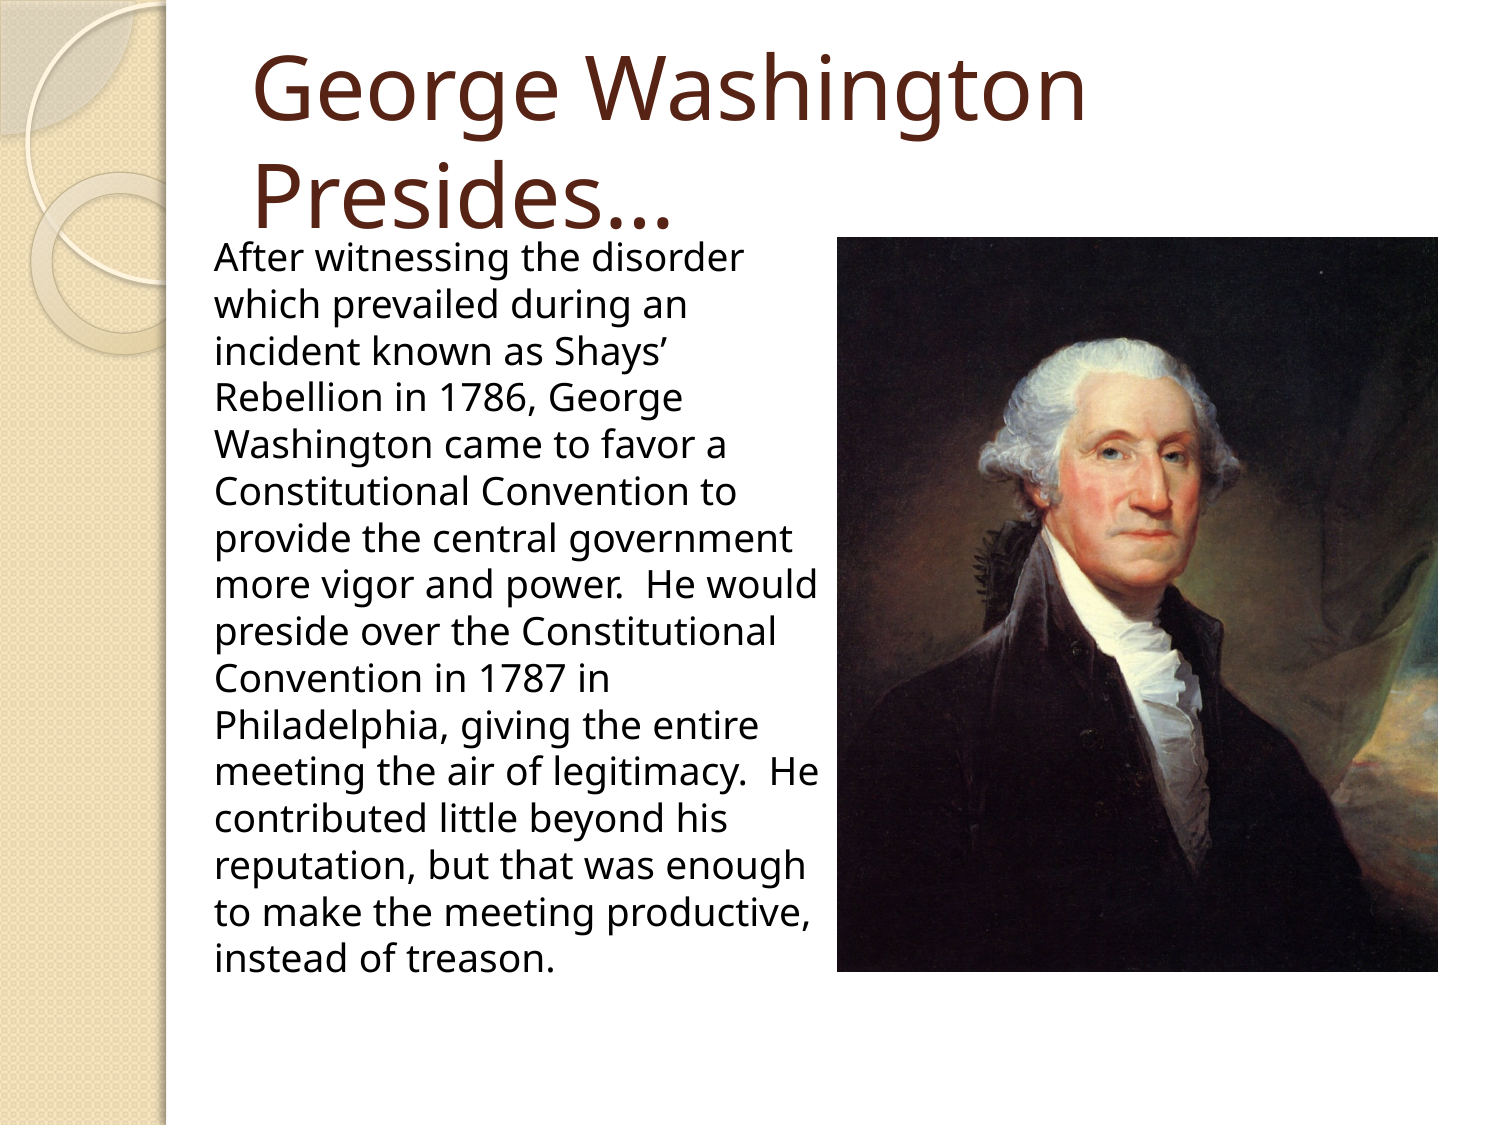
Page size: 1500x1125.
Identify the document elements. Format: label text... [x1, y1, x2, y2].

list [837, 237, 1438, 972]
list After witnessing the disorder which prevailed during an incident known as Shays’ Rebellion in 1786, George Washington came to favor a Constitutional Convention to provide the central government more vigor and power. He would preside over the Constitutional Convention in 1787 in Philadelphia, giving the entire meeting the air of legitimacy. He contributed little beyond his reputation, but that was enough to make the meeting productive, instead of treason. [187, 224, 836, 1028]
title George Washington Presides… [235, 45, 1466, 233]
